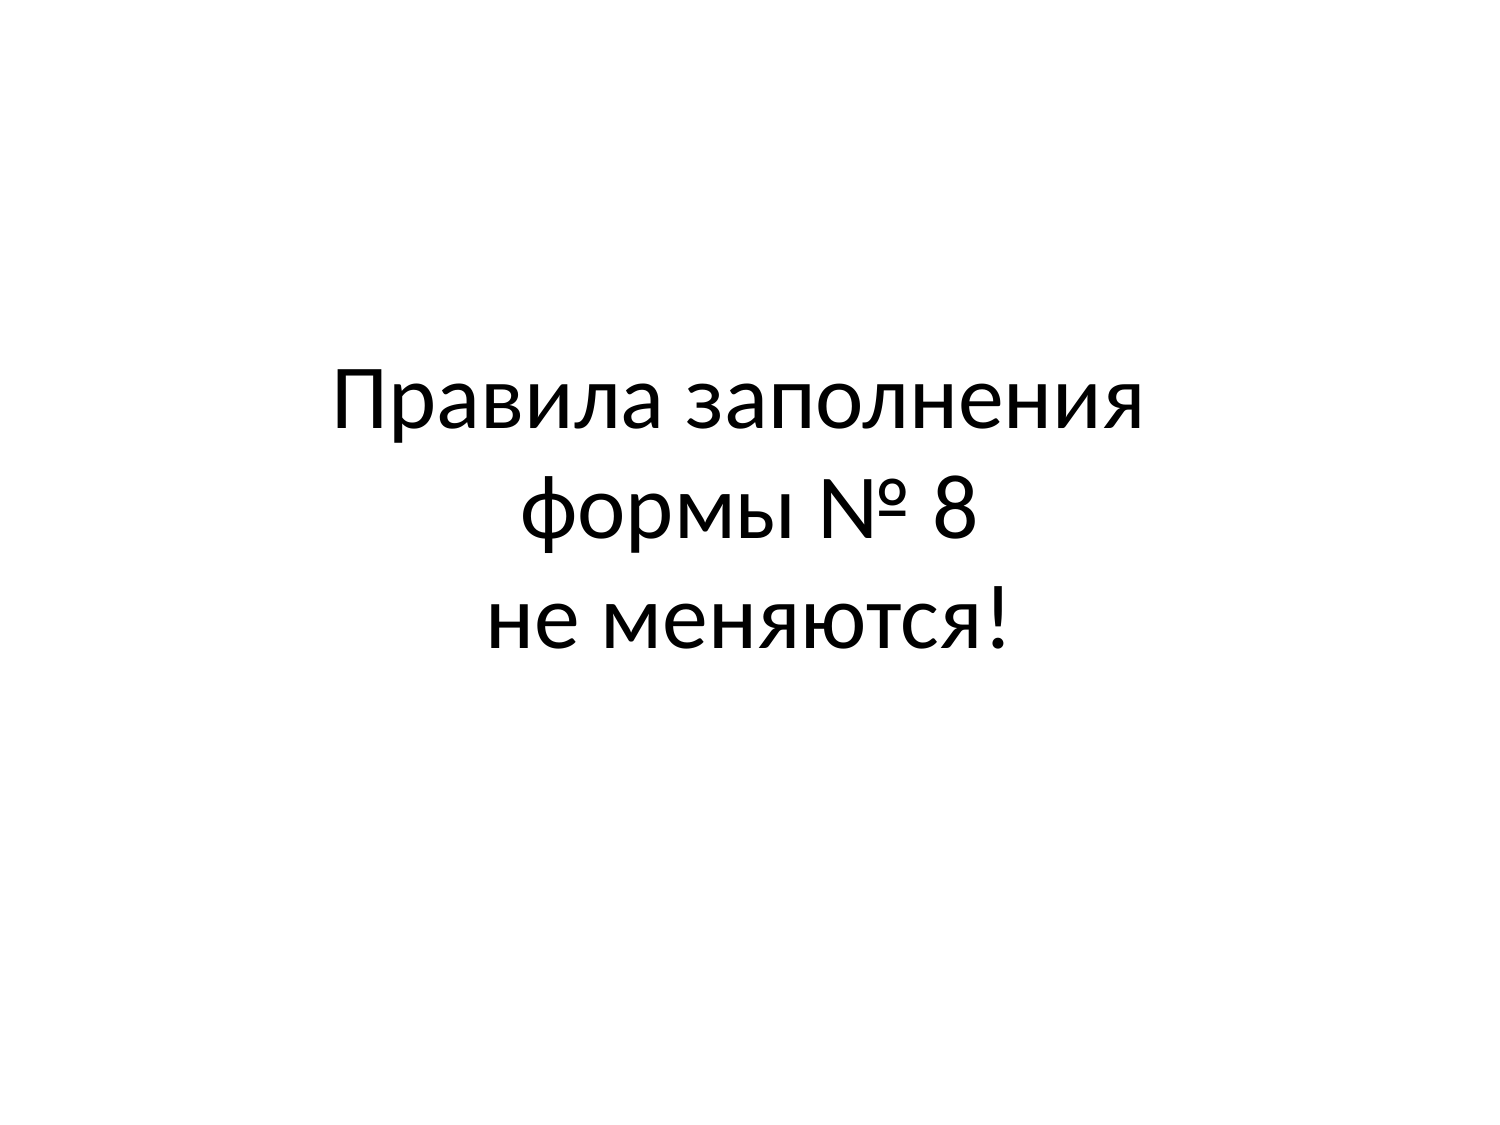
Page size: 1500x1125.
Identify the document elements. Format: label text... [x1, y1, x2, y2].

title Правила заполнения формы № 8 не меняются! [111, 302, 1388, 812]
